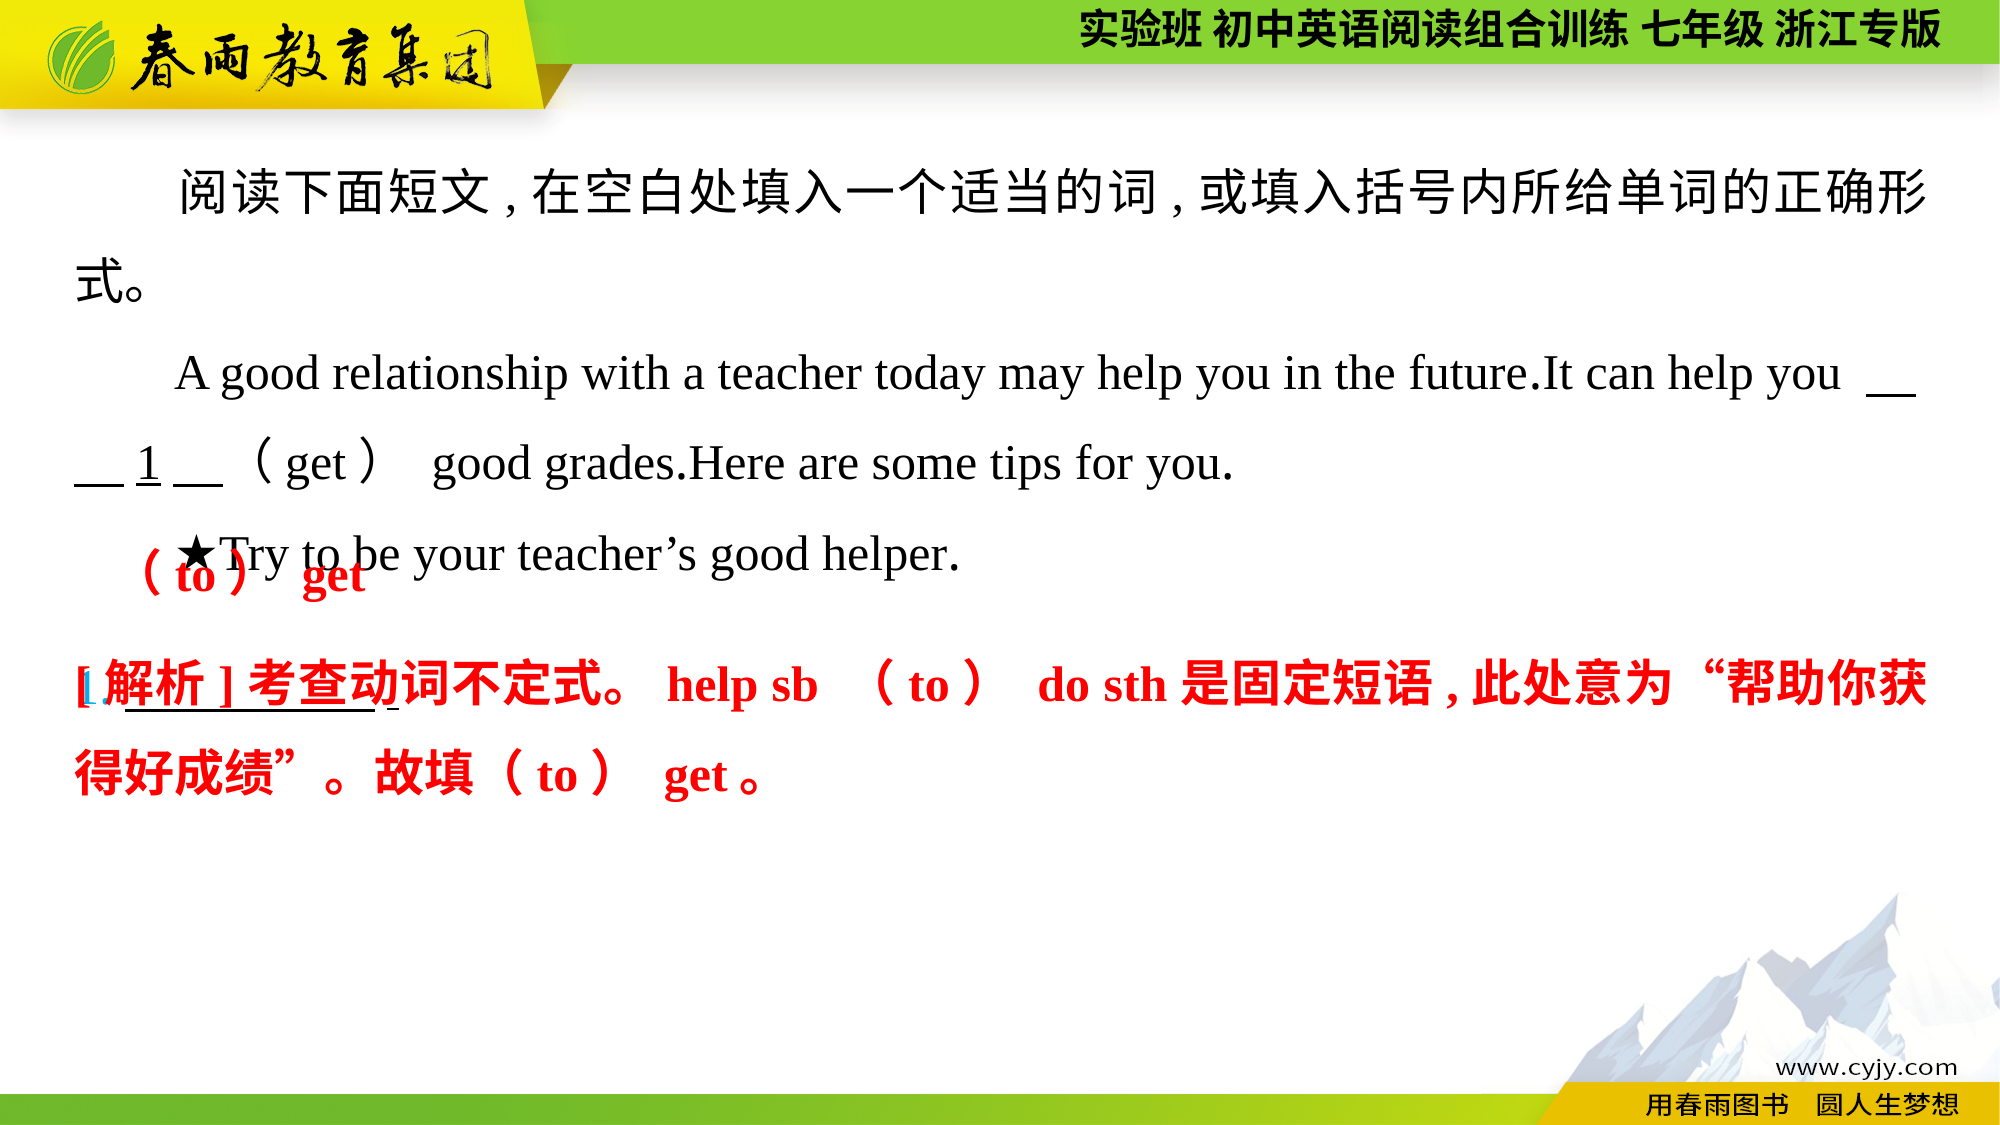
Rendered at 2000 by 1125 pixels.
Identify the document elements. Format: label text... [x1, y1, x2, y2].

list 阅读下面短文,在空白处填入一个适当的词,或填入括号内所给单词的正确形式。 A good relationship with a teacher today may help you in the future.It can help you 1 （get） good grades.Here are some tips for you. ★Try to be your teacher’s good helper. 1. . [59, 122, 1944, 613]
picture [0, 0, 2000, 1125]
text_box [解析]考查动词不定式。help sb （to） do sth是固定短语,此处意为“帮助你获得好成绩”。故填（to） get。 [59, 613, 1944, 809]
text_box （to） get [98, 534, 381, 610]
